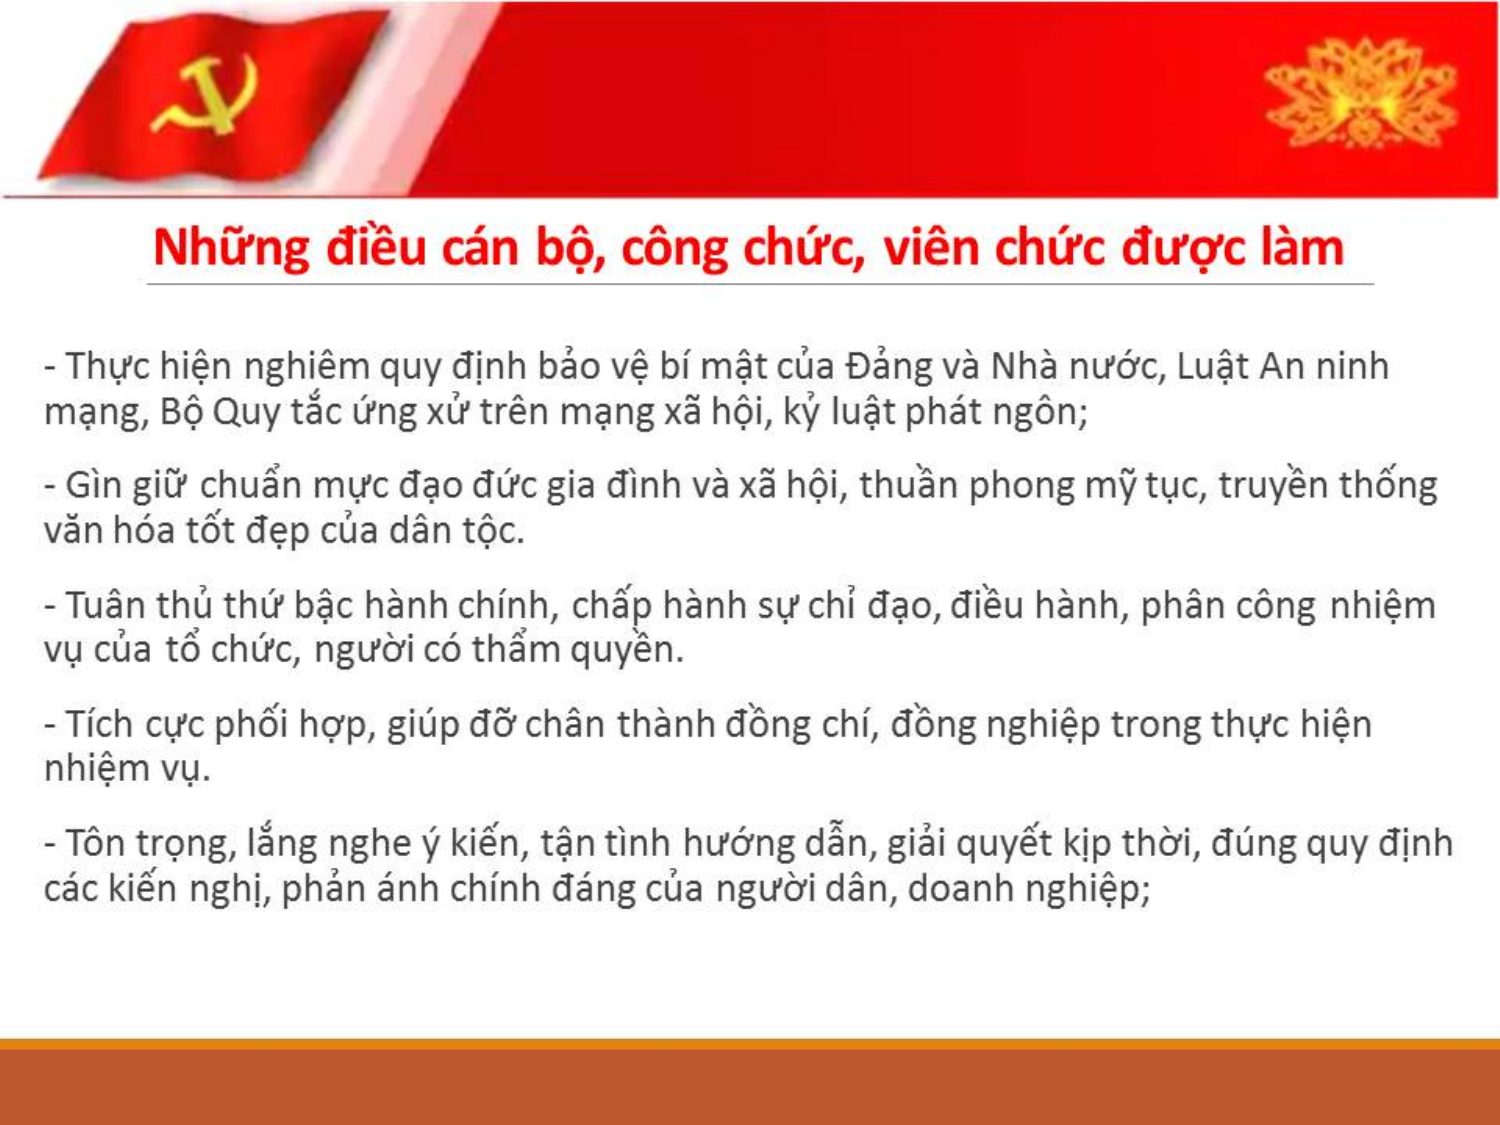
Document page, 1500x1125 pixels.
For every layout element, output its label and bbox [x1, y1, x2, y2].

list [0, 0, 1500, 1125]
